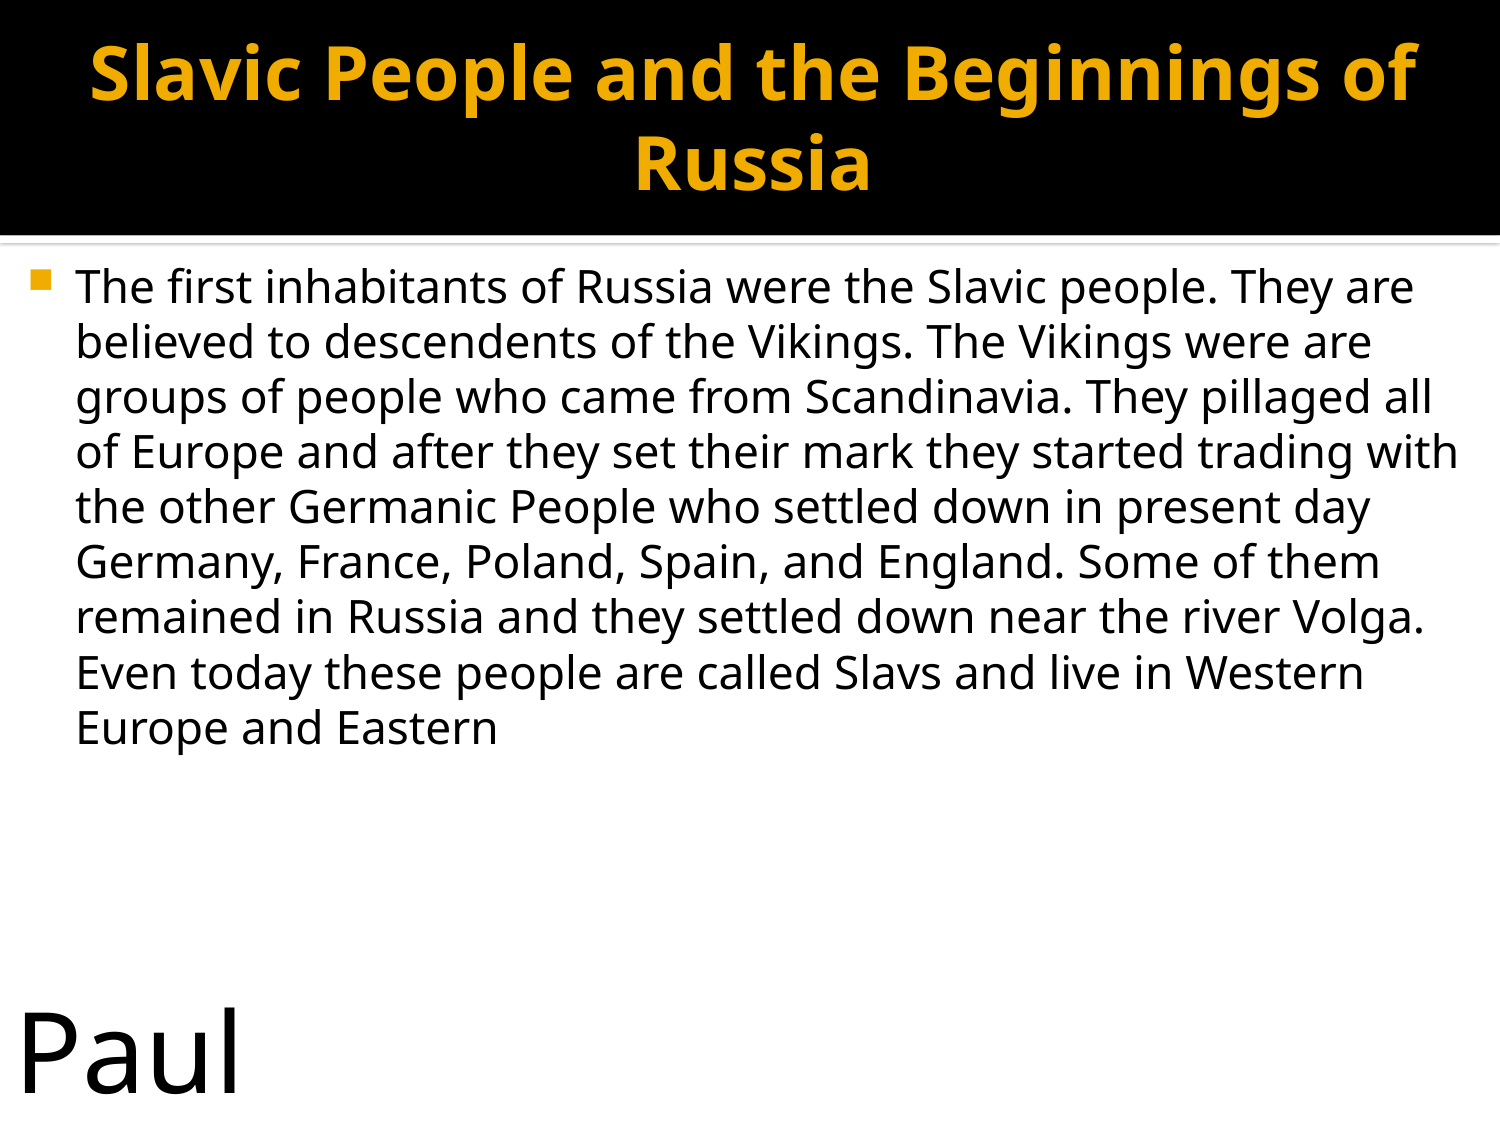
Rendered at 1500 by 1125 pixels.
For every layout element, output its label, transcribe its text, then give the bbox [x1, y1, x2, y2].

text_box Paul [0, 973, 277, 1124]
list The first inhabitants of Russia were the Slavic people. They are believed to descendents of the Vikings. The Vikings were are groups of people who came from Scandinavia. They pillaged all of Europe and after they set their mark they started trading with the other Germanic People who settled down in present day Germany, France, Poland, Spain, and England. Some of them remained in Russia and they settled down near the river Volga. Even today these people are called Slavs and live in Western Europe and Eastern [0, 242, 1500, 771]
title Slavic People and the Beginnings of Russia [0, 0, 1500, 231]
